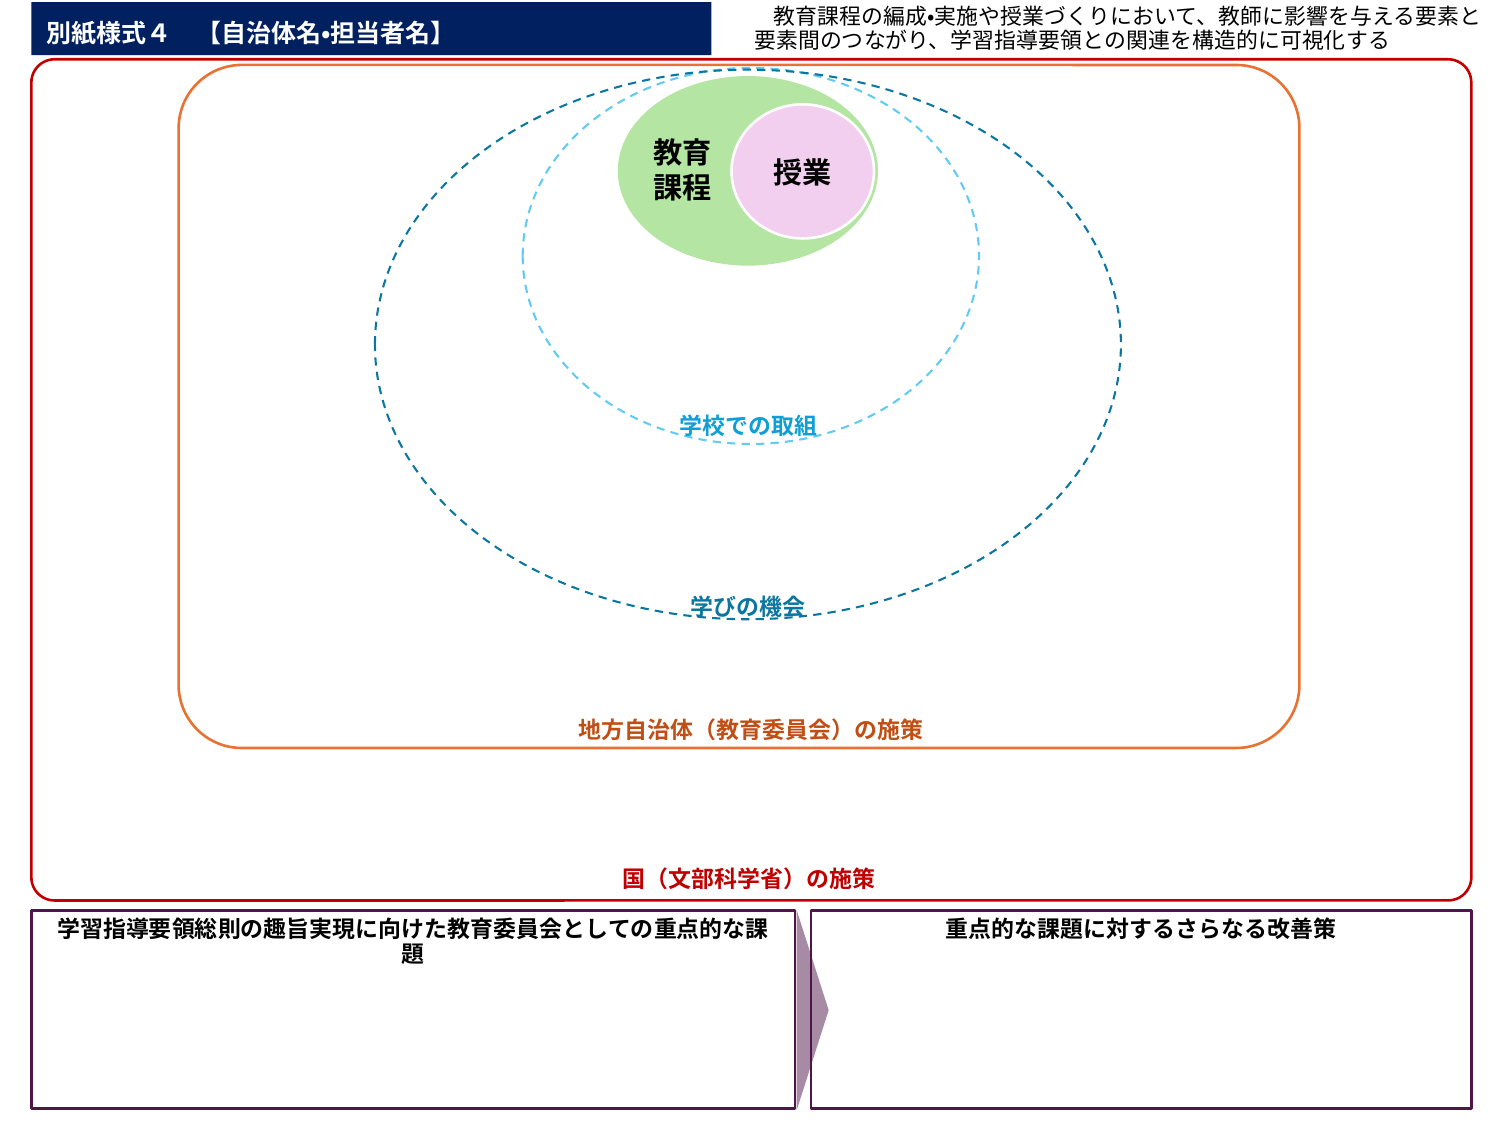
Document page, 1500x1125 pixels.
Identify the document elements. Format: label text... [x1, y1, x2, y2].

text_box 国（文部科学省）の施策 [493, 859, 1006, 901]
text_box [617, 75, 879, 267]
text_box 教育課程の編成・実施や授業づくりにおいて、教師に影響を与える要素と 要素間のつながり、学習指導要領との関連を構造的に可視化する [739, 0, 1500, 61]
text_box [29, 57, 1473, 903]
title 別紙様式４ 【自治体名・担当者名】 [31, 2, 712, 56]
text_box [177, 63, 1302, 750]
text_box [795, 909, 831, 1112]
text_box 重点的な課題に対するさらなる改善策 [811, 910, 1472, 1109]
subtitle 学習指導要領総則の趣旨実現に向けた教育委員会としての重点的な課題 [31, 910, 795, 1109]
text_box 学校での取組 [612, 406, 885, 447]
